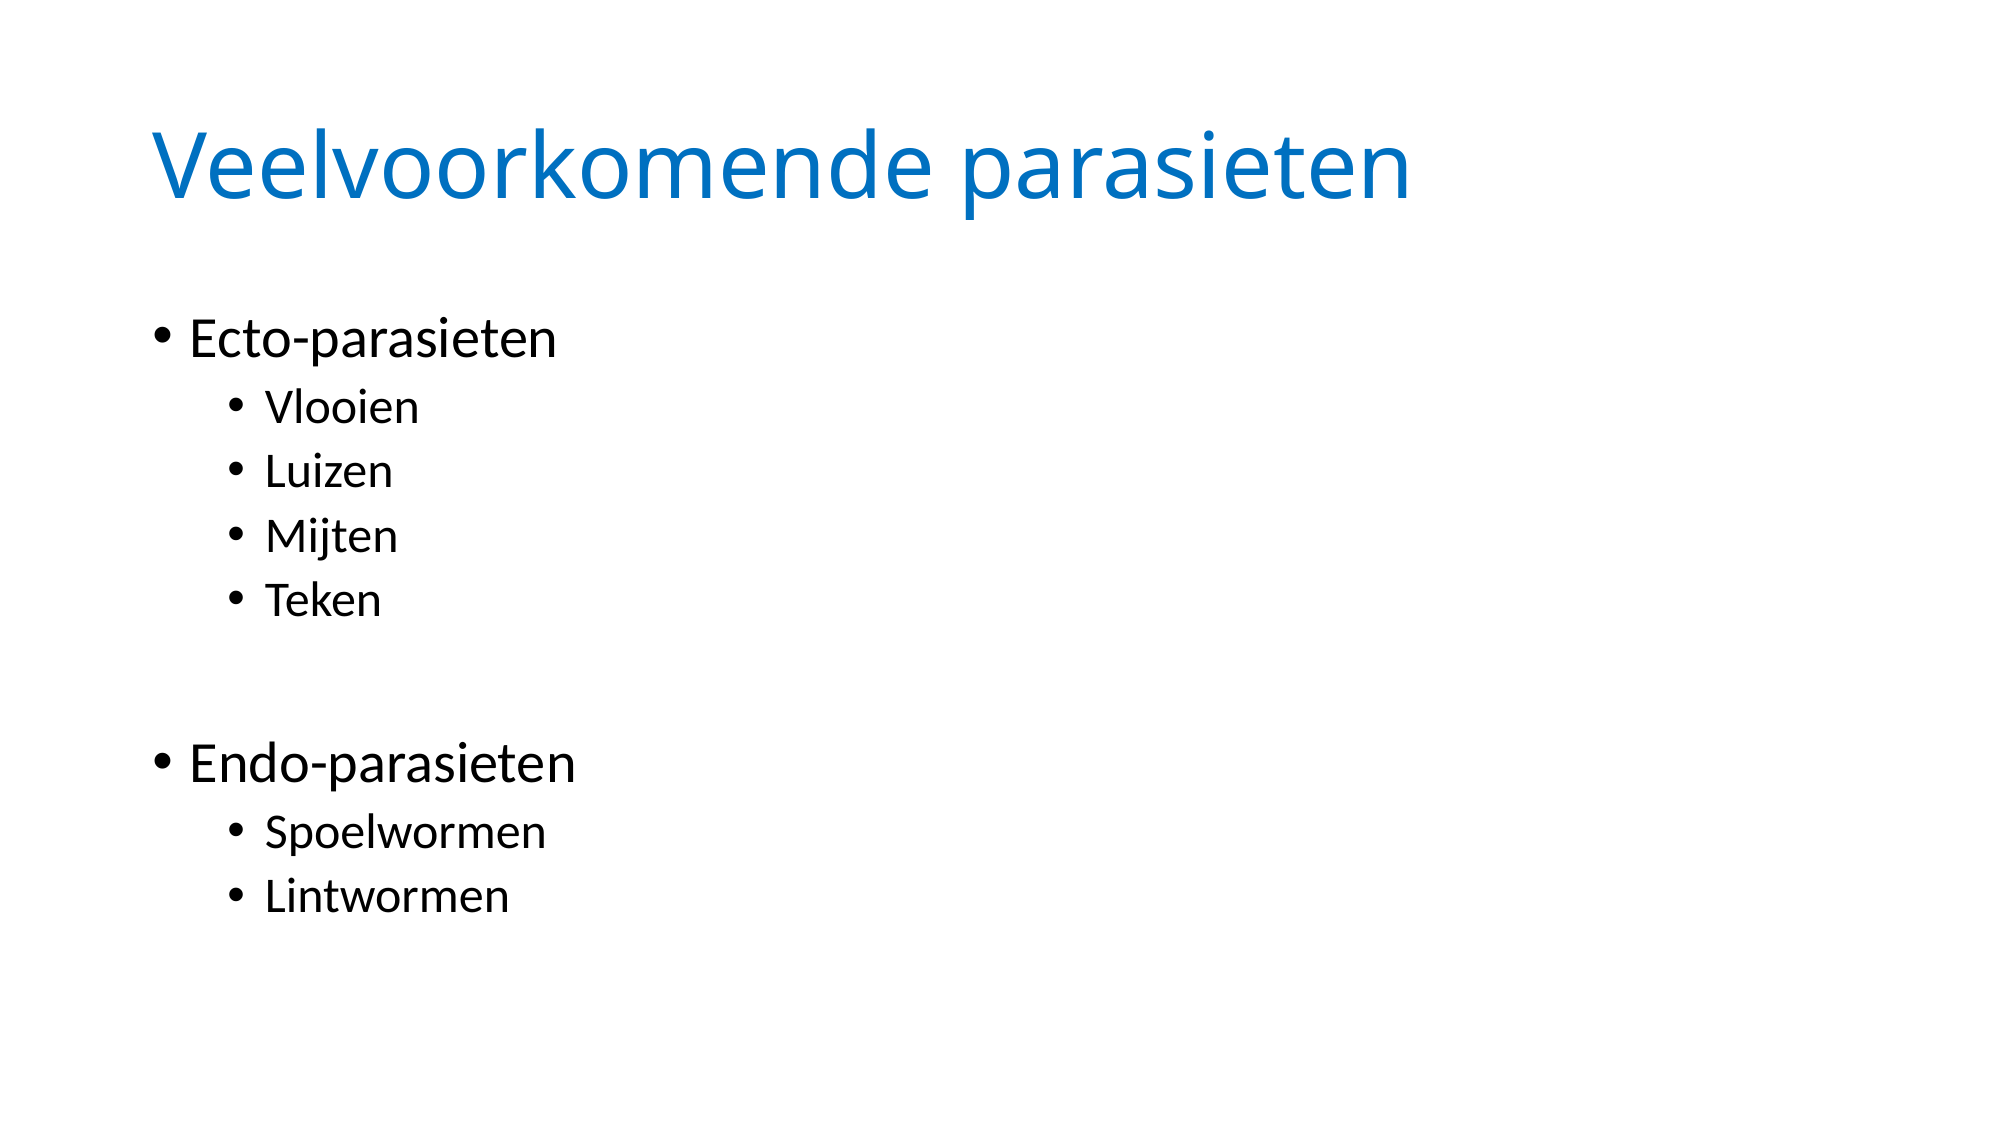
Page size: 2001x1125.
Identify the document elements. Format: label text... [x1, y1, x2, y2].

list Ecto-parasieten Vlooien Luizen Mijten Teken Endo-parasieten Spoelwormen Lintwormen [137, 299, 1863, 1014]
title Veelvoorkomende parasieten [137, 59, 1863, 278]
